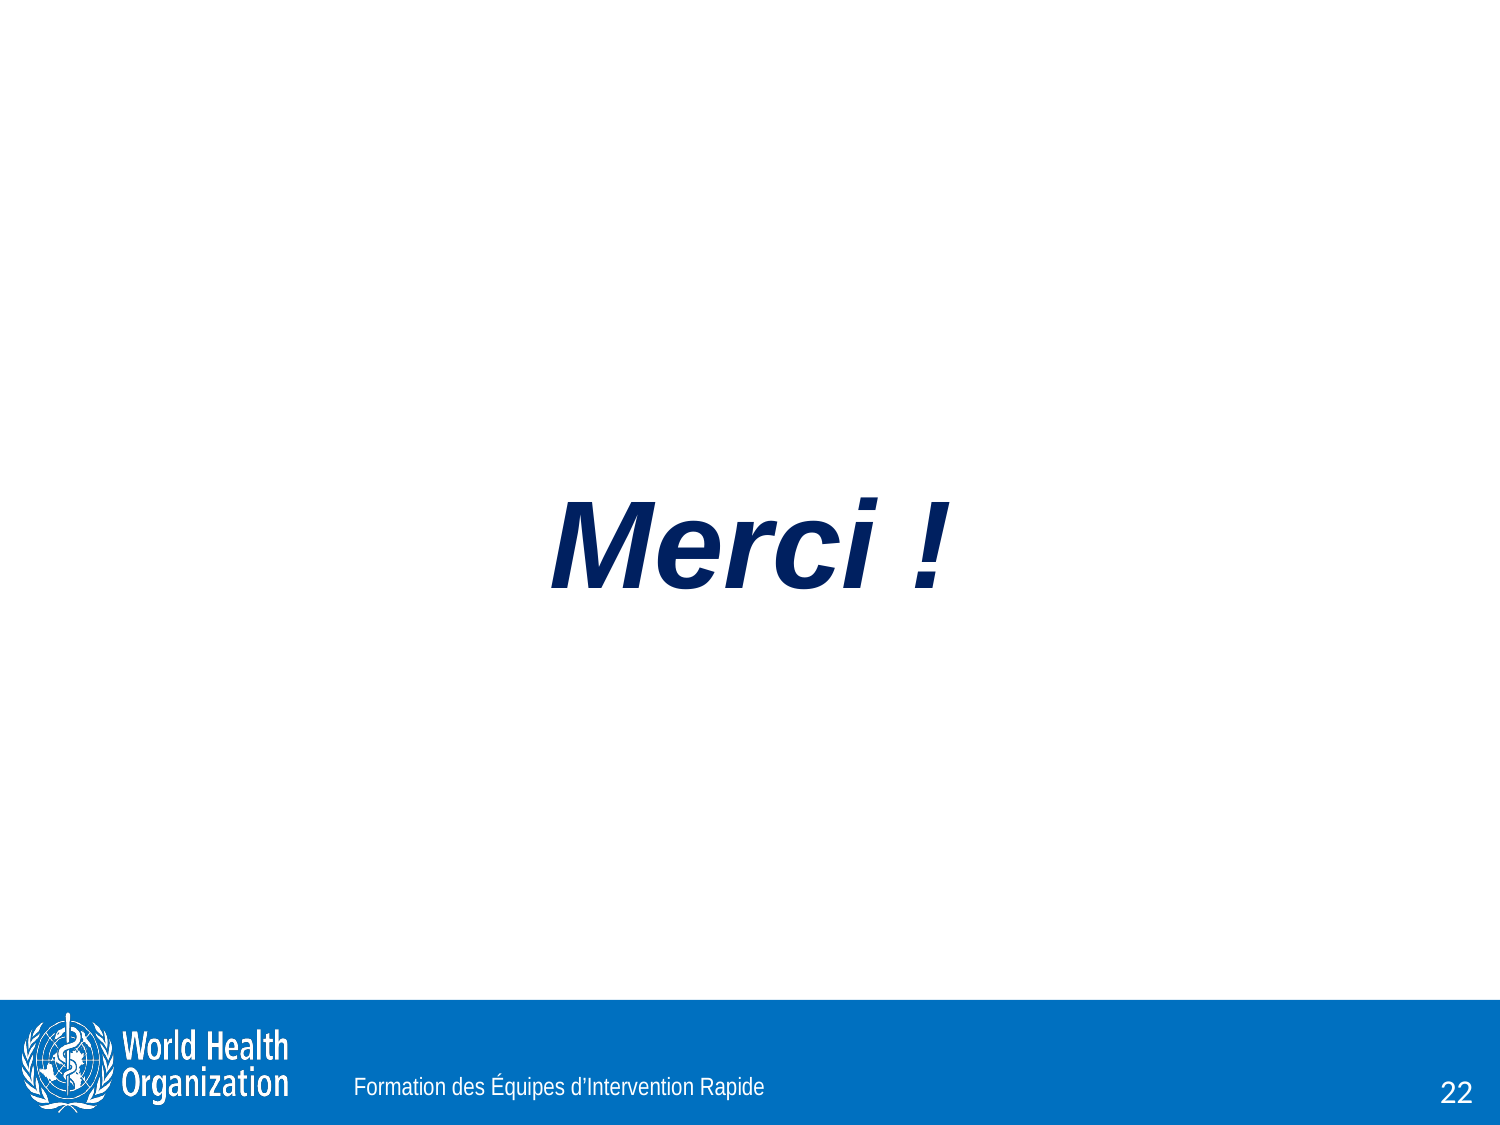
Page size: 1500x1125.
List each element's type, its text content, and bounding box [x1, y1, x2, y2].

picture [21, 1012, 288, 1113]
title Merci ! [76, 444, 1427, 632]
